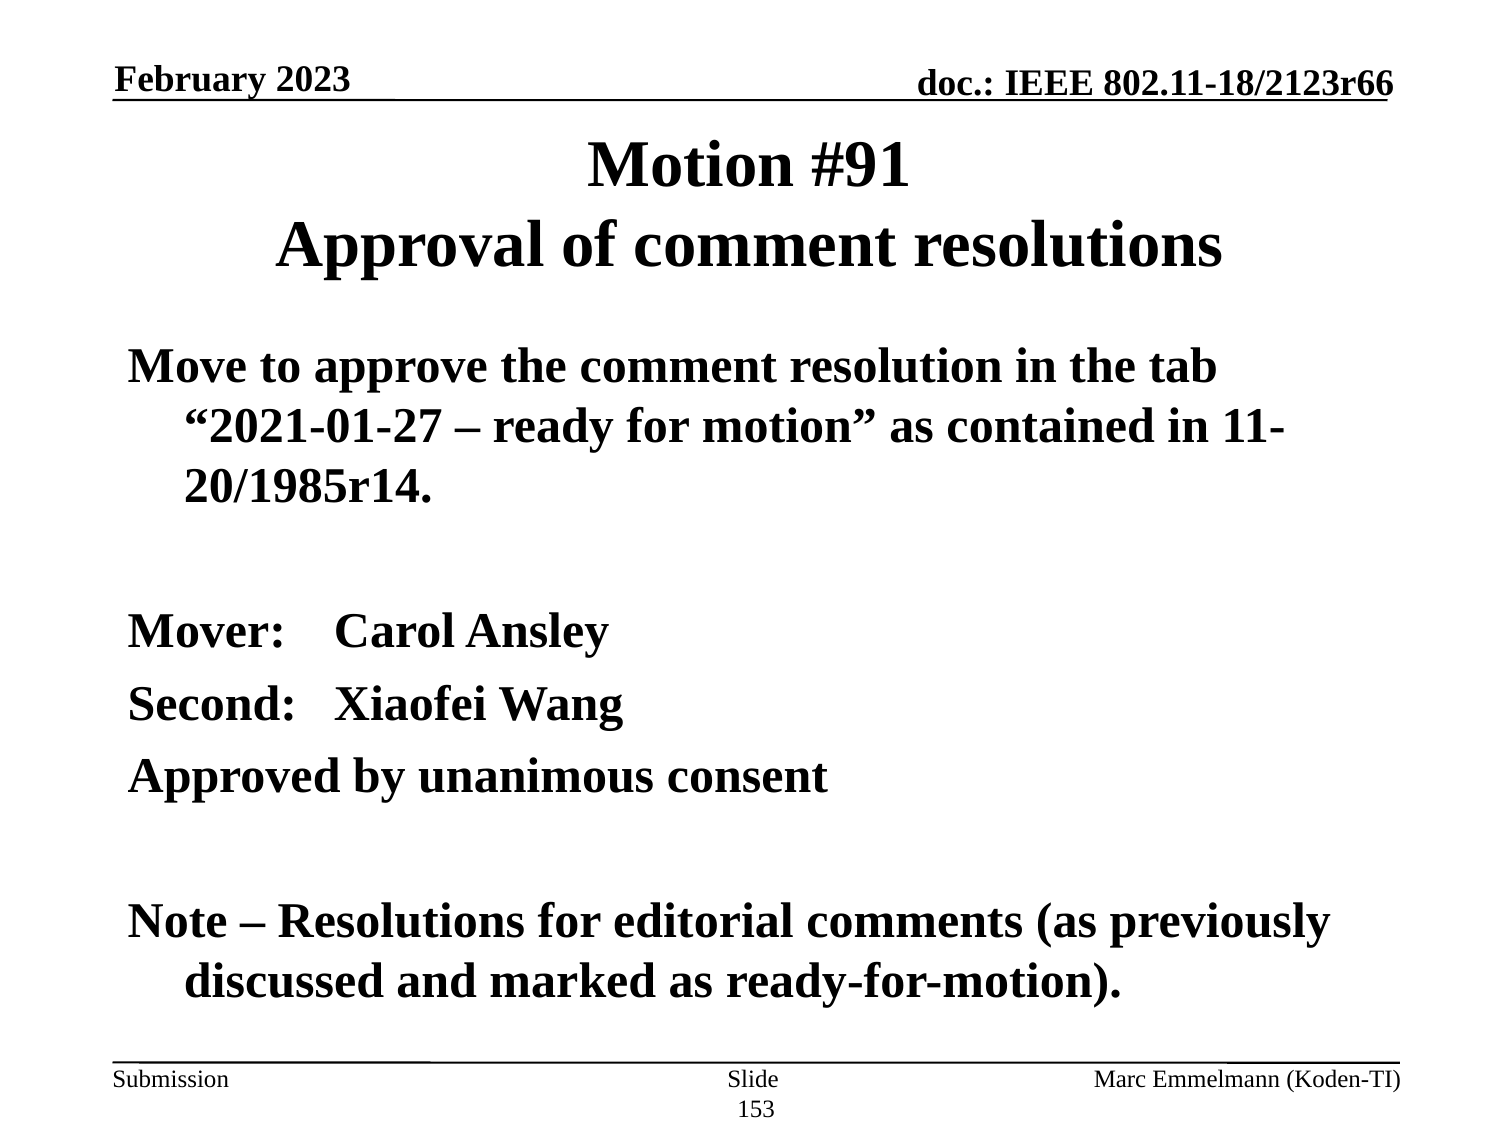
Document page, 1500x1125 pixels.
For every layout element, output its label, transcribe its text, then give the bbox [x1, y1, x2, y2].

footer Marc Emmelmann (Koden-TI) [878, 1061, 1402, 1093]
title Motion #91 Approval of comment resolutions [112, 112, 1388, 288]
slide_number Slide 153 [712, 1061, 800, 1123]
list Move to approve the comment resolution in the tab “2021-01-27 – ready for motion” as contained in 11-20/1985r14. Mover: Carol Ansley Second: Xiaofei Wang Approved by unanimous consent Note – Resolutions for editorial comments (as previously discussed and marked as ready-for-motion). [112, 324, 1388, 1000]
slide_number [114, 54, 423, 100]
